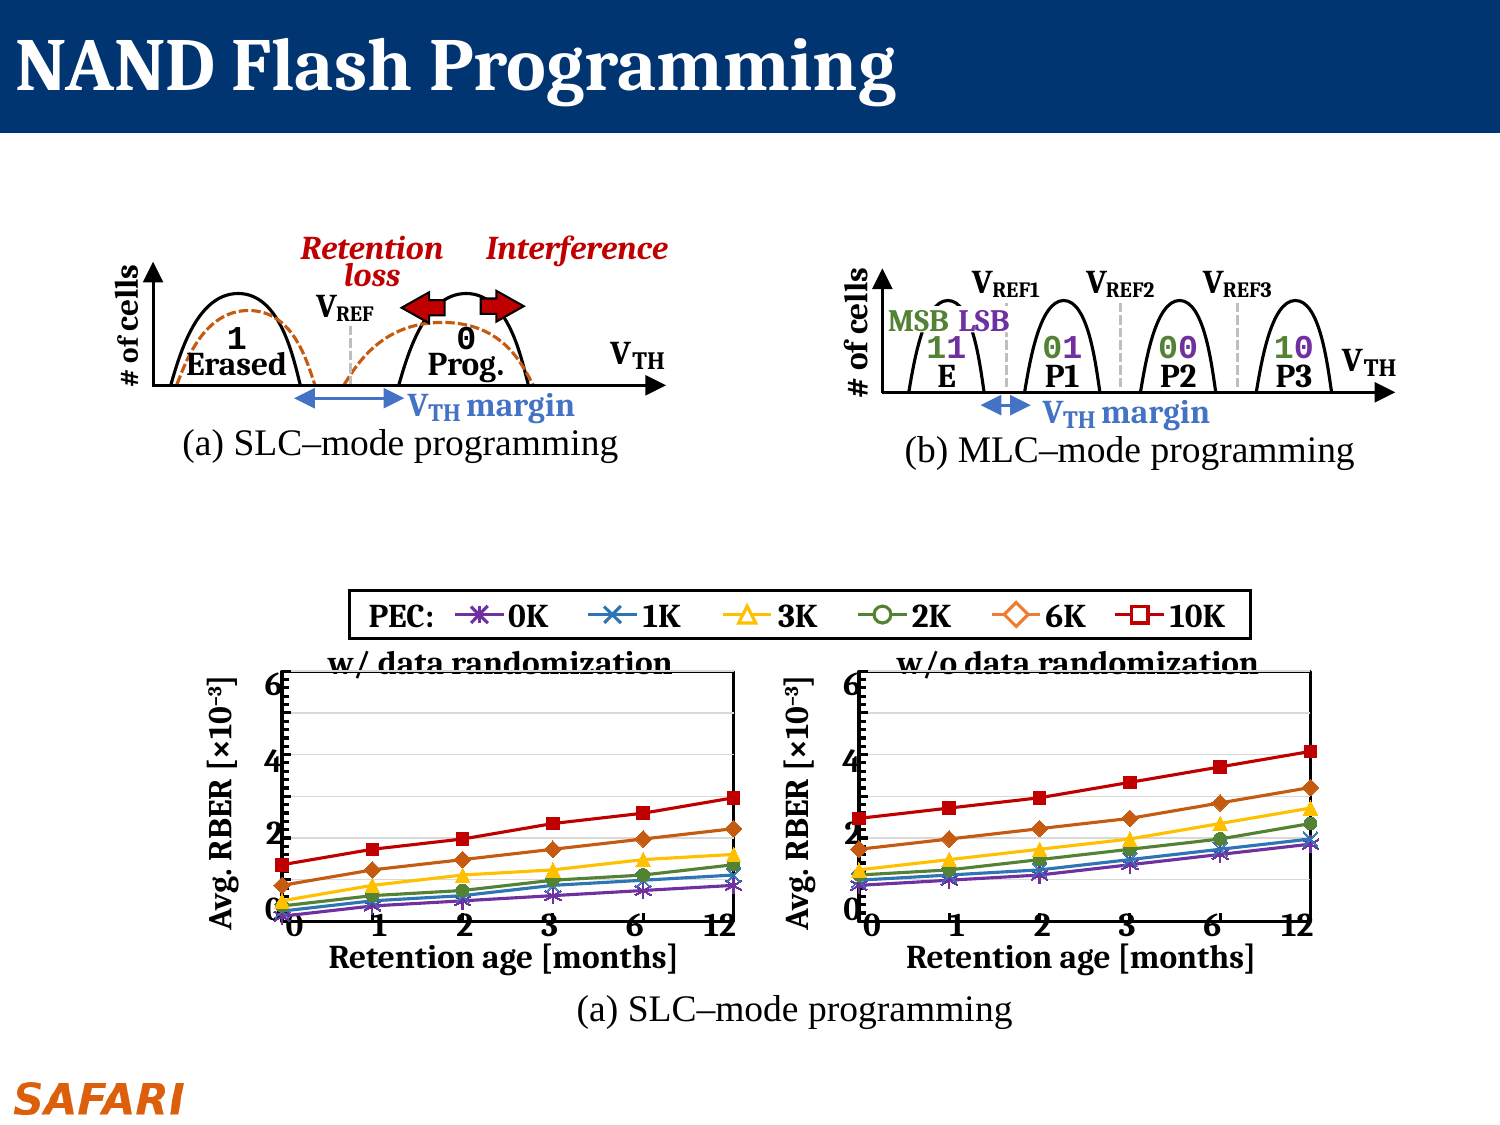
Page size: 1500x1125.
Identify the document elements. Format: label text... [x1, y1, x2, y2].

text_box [834, 259, 1411, 494]
title NAND Flash Programming [0, 0, 1500, 133]
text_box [199, 581, 1338, 1030]
picture [12, 1073, 190, 1125]
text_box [104, 218, 701, 464]
